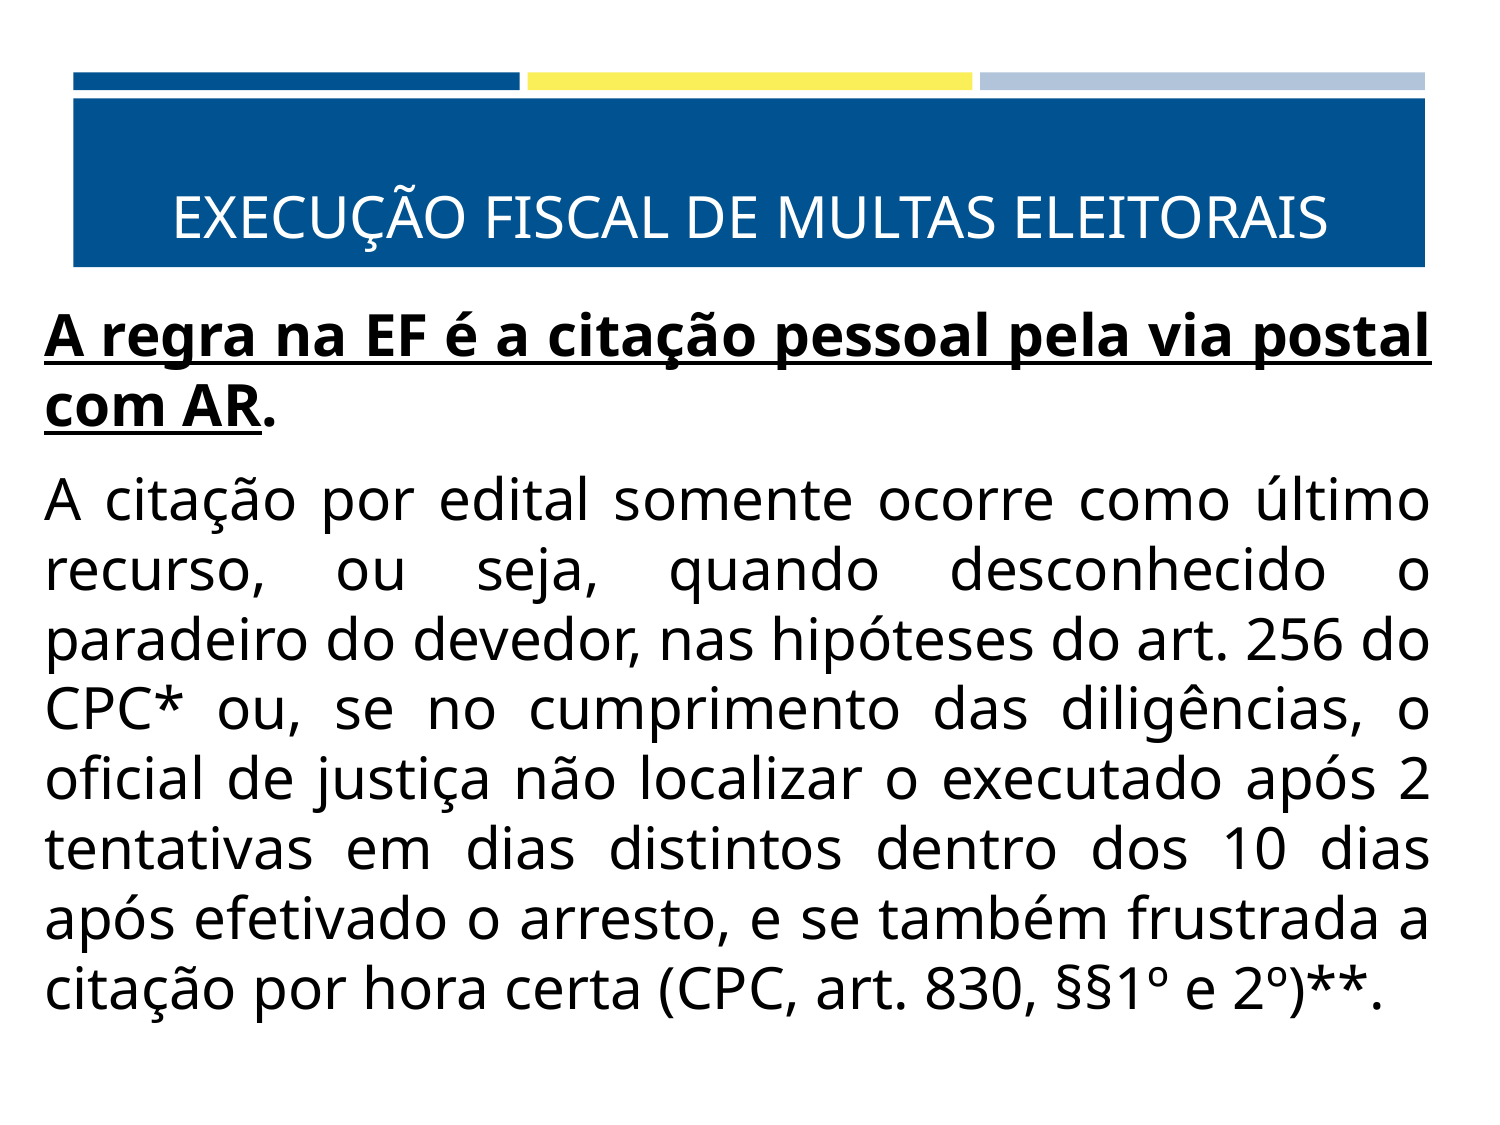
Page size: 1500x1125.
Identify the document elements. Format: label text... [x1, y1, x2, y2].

list A regra na EF é a citação pessoal pela via postal com AR. A citação por edital somente ocorre como último recurso, ou seja, quando desconhecido o paradeiro do devedor, nas hipóteses do art. 256 do CPC* ou, se no cumprimento das diligências, o oficial de justiça não localizar o executado após 2 tentativas em dias distintos dentro dos 10 dias após efetivado o arresto, e se também frustrada a citação por hora certa (CPC, art. 830, §§1º e 2º)**. [29, 290, 1447, 1094]
title EXECUÇÃO FISCAL DE MULTAS ELEITORAIS [95, 112, 1406, 259]
